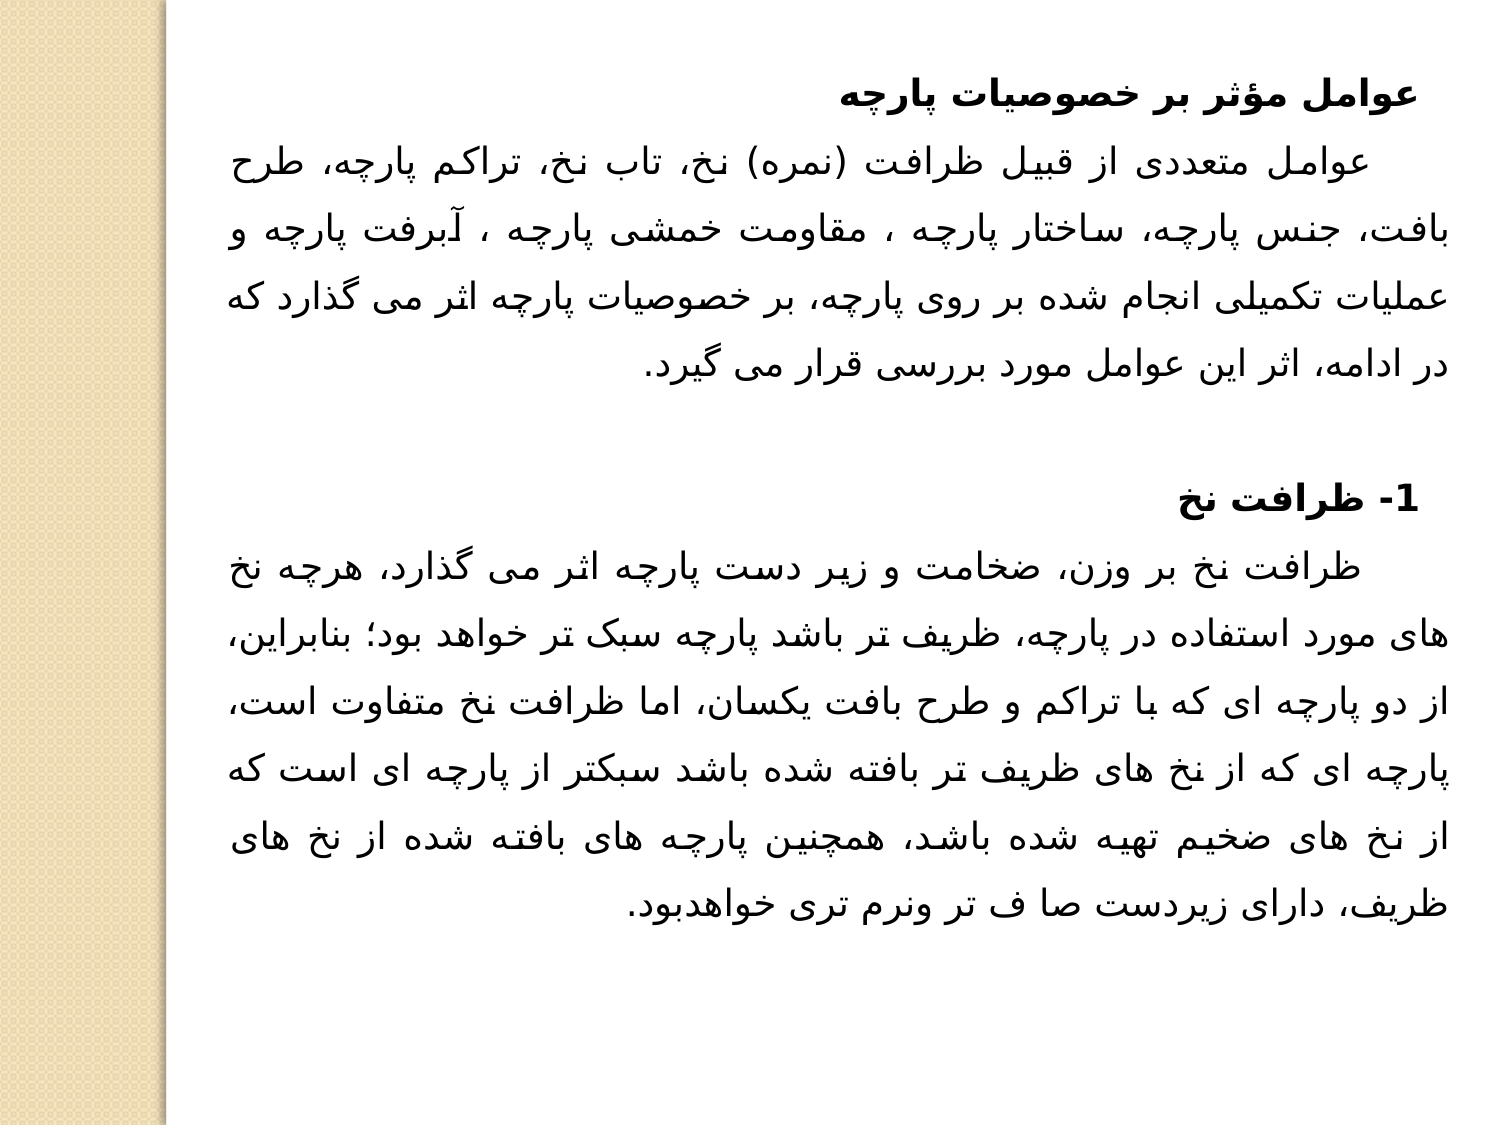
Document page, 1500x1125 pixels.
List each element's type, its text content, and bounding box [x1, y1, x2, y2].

text_box عوامل مؤثر بر خصوصیات پارچه عوامل متعددی از قبیل ظرافت (نمره) نخ، تاب نخ، تراکم پارچه، طرح بافت، جنس پارچه، ساختار پارچه ، مقاومت خمشی پارچه ، آبرفت پارچه و عملیات تکمیلی انجام شده بر روی پارچه، بر خصوصیات پارچه اثر می گذارد که در ادامه، اثر این عوامل مورد بررسی قرار می گیرد. 1- ظرافت نخ ظرافت نخ بر وزن، ضخامت و زیر دست پارچه اثر می گذارد، هرچه نخ های مورد استفاده در پارچه، ظریف تر باشد پارچه سبک تر خواهد بود؛ بنابراین، از دو پارچه ای که با تراکم و طرح بافت یکسان، اما ظرافت نخ متفاوت است، پارچه ای که از نخ های ظریف تر بافته شده باشد سبکتر از پارچه ای است که از نخ های ضخیم تهیه شده باشد، همچنین پارچه های بافته شده از نخ های ظریف، دارای زیردست صا ف تر ونرم تری خواهدبود. [210, 39, 1465, 1000]
